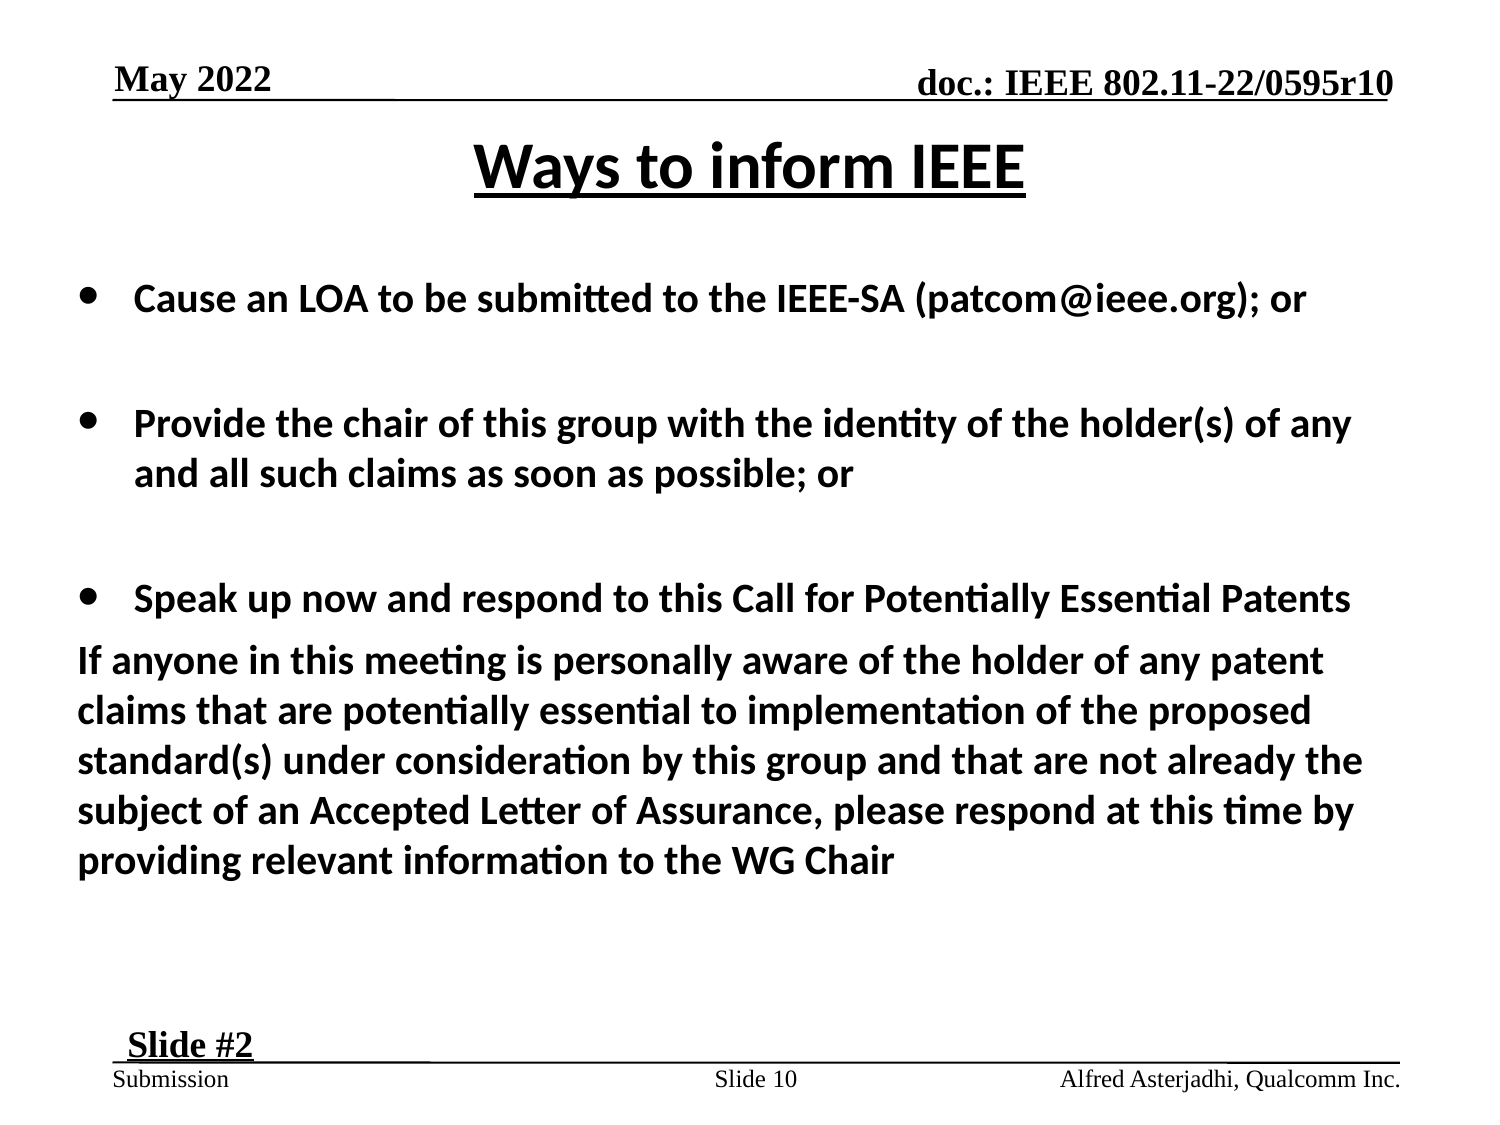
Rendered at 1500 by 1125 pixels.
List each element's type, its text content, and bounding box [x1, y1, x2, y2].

title Ways to inform IEEE [112, 74, 1388, 250]
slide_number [114, 54, 493, 100]
list Cause an LOA to be submitted to the IEEE-SA (patcom@ieee.org); or Provide the chair of this group with the identity of the holder(s) of any and all such claims as soon as possible; or Speak up now and respond to this Call for Potentially Essential Patents If anyone in this meeting is personally aware of the holder of any patent claims that are potentially essential to implementation of the proposed standard(s) under consideration by this group and that are not already the subject of an Accepted Letter of Assurance, please respond at this time by providing relevant information to the WG Chair [62, 262, 1438, 938]
slide_number Slide 10 [712, 1061, 800, 1123]
footer Alfred Asterjadhi, Qualcomm Inc. [878, 1061, 1402, 1093]
text_box Slide #2 [112, 1012, 269, 1073]
